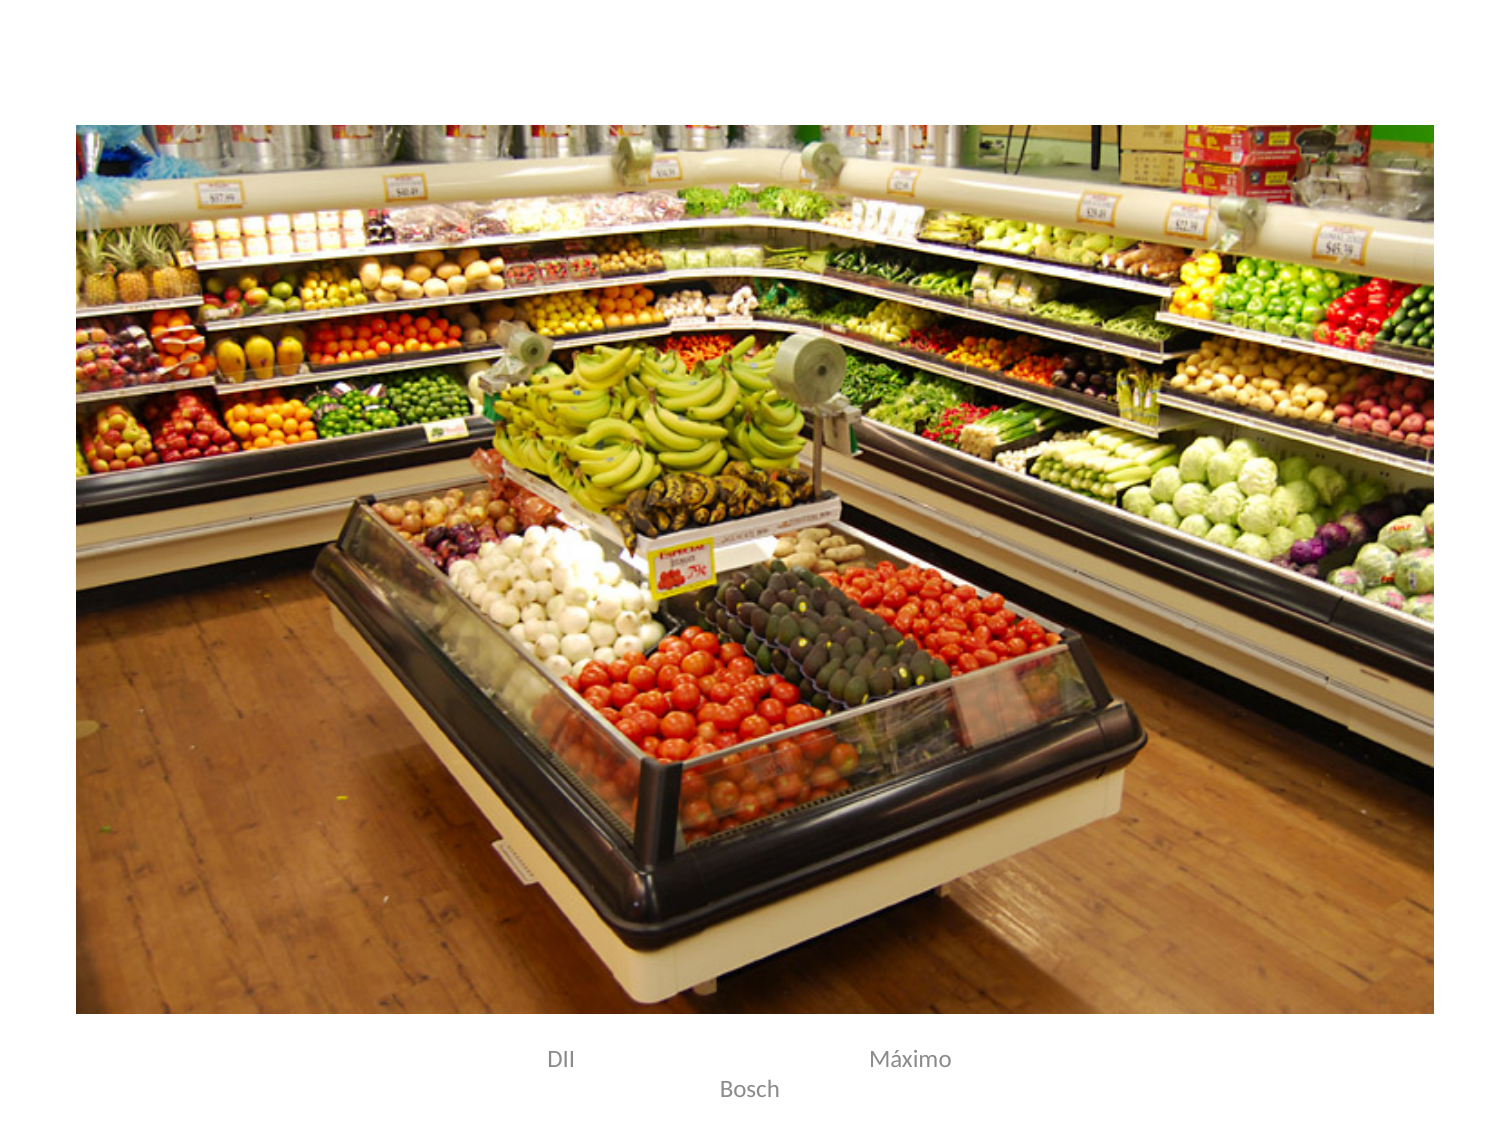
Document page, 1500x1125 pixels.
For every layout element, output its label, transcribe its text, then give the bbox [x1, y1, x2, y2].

footer DII Máximo Bosch [512, 1042, 988, 1103]
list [76, 125, 1434, 1014]
